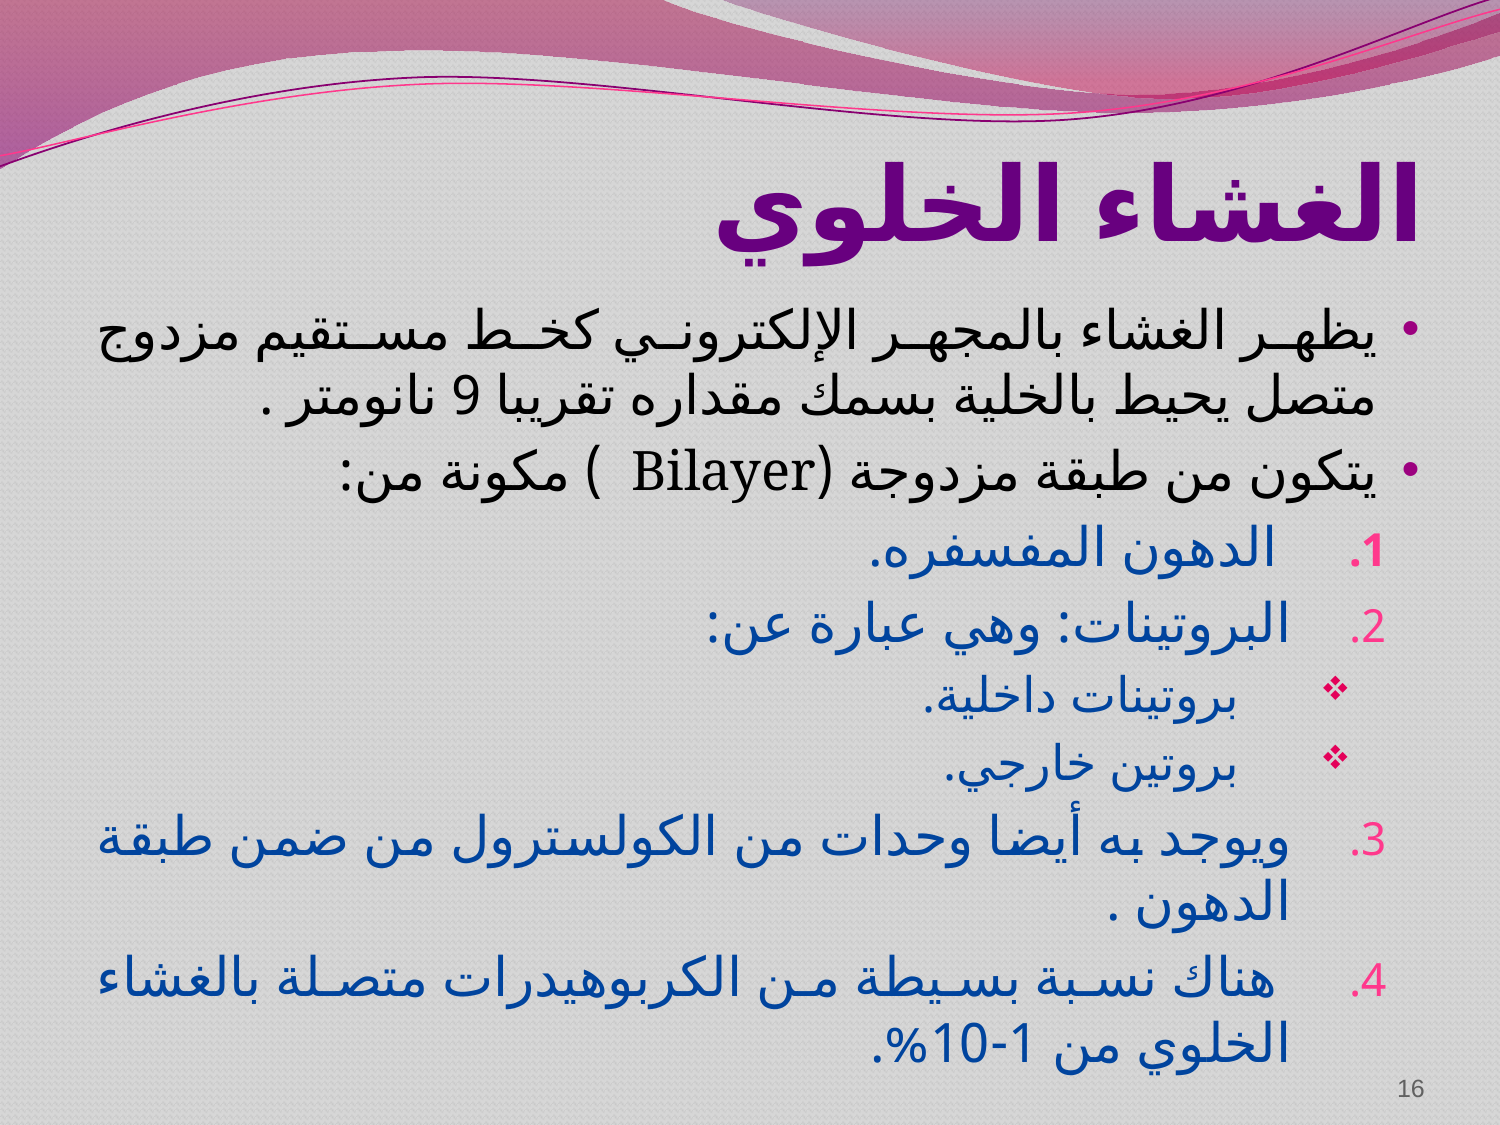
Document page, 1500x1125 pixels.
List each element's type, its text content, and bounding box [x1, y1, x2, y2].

title الغشاء الخلوي [75, 45, 1425, 263]
slide_number 16 [1299, 1042, 1425, 1103]
list يظهر الغشاء بالمجهر الإلكتروني كخط مستقيم مزدوج متصل يحيط بالخلية بسمك مقداره تقريبا 9 نانومتر . يتكون من طبقة مزدوجة (Bilayer ) مكونة من: الدهون المفسفره. البروتينات: وهي عبارة عن: بروتينات داخلية. بروتين خارجي. ويوجد به أيضا وحدات من الكولسترول من ضمن طبقة الدهون . هناك نسبة بسيطة من الكربوهيدرات متصلة بالغشاء الخلوي من 1-10%. [82, 287, 1432, 1088]
